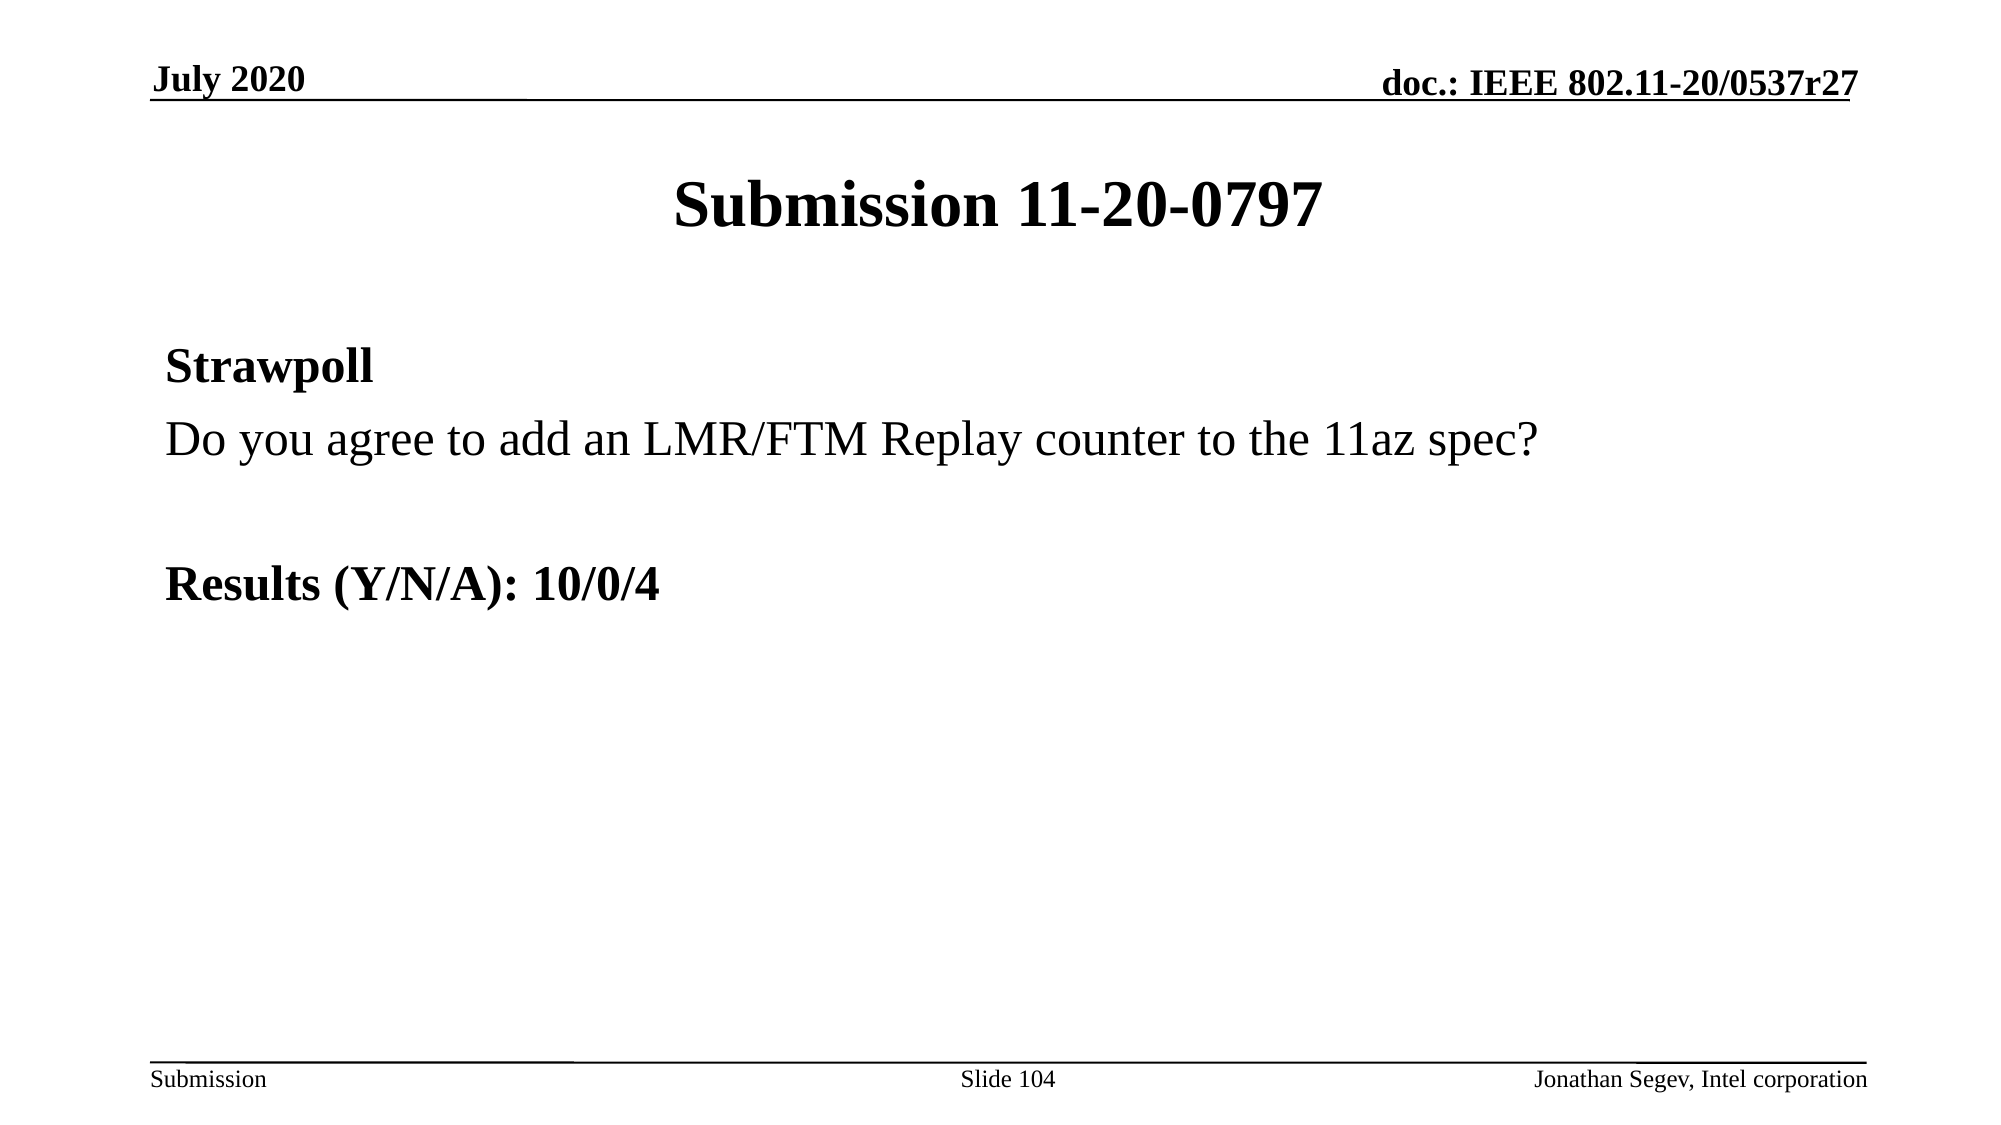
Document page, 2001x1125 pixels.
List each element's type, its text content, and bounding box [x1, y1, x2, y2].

slide_number Slide 104 [950, 1061, 1067, 1123]
list Strawpoll Do you agree to add an LMR/FTM Replay counter to the 11az spec? Results (Y/N/A): 10/0/4 [149, 324, 1850, 1000]
title Submission 11-20-0797 [149, 112, 1850, 288]
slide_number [152, 54, 563, 100]
footer Jonathan Segev, Intel corporation [1171, 1061, 1869, 1093]
